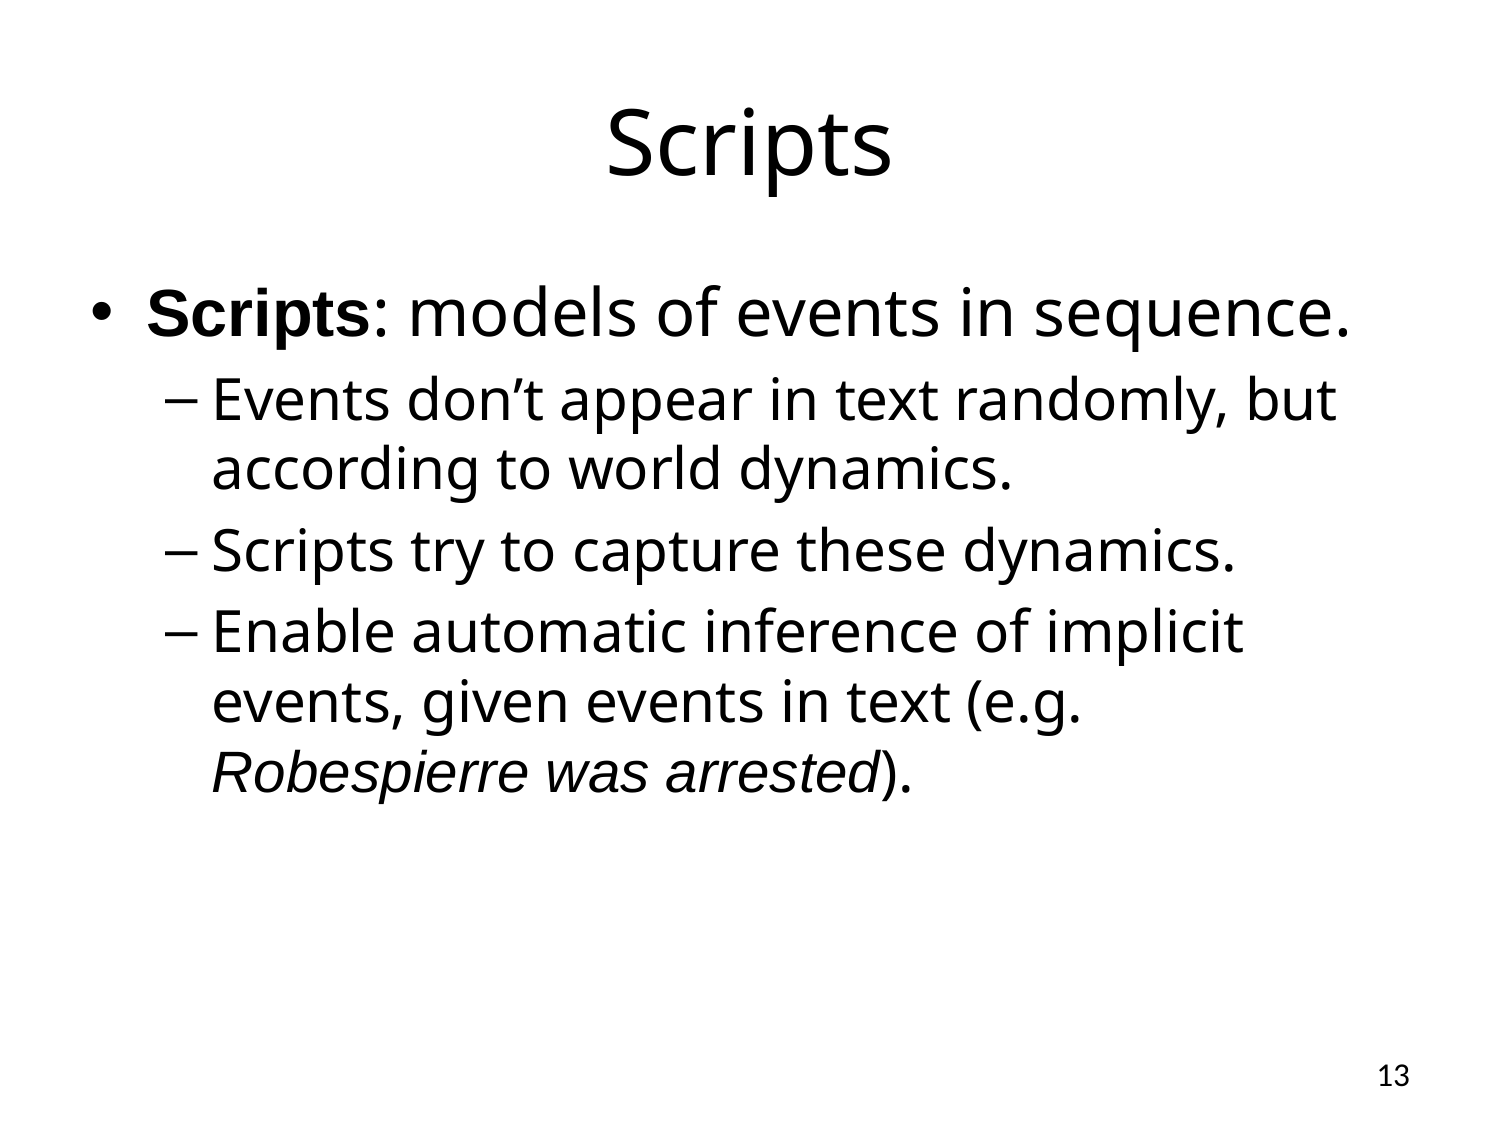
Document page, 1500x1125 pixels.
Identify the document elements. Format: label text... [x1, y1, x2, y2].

title Scripts [75, 45, 1425, 233]
slide_number 13 [1074, 1042, 1425, 1103]
list Scripts: models of events in sequence. Events don’t appear in text randomly, but according to world dynamics. Scripts try to capture these dynamics. Enable automatic inference of implicit events, given events in text (e.g. Robespierre was arrested). [75, 262, 1425, 1005]
